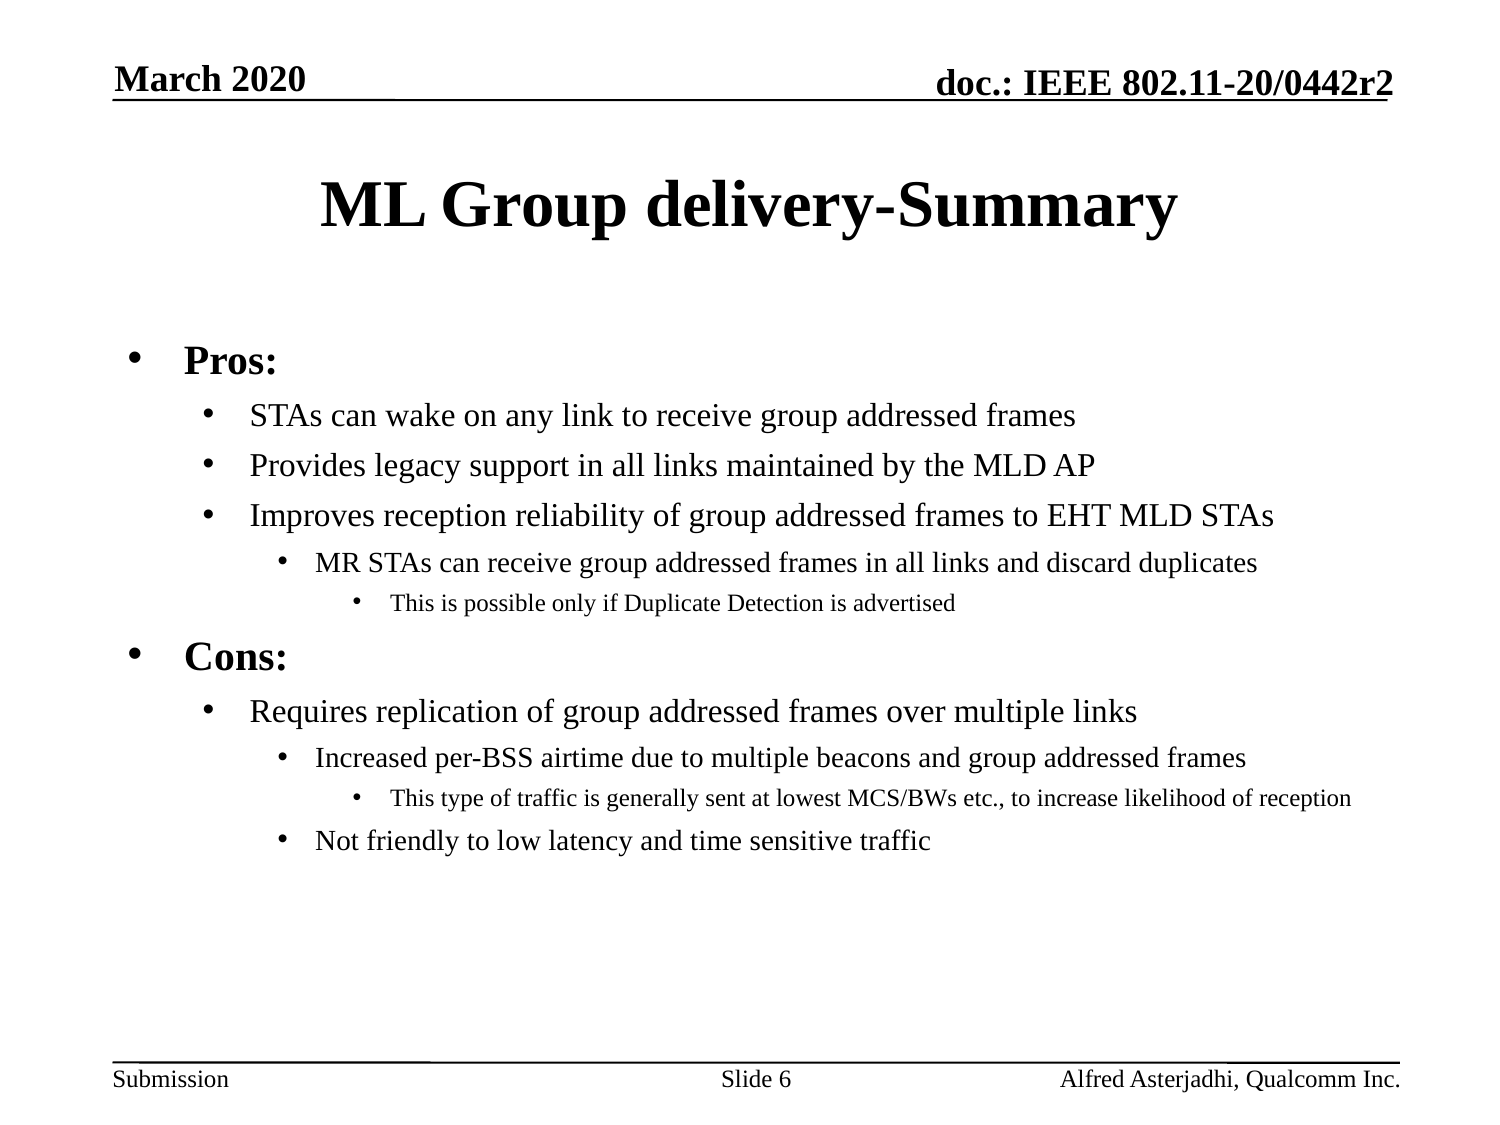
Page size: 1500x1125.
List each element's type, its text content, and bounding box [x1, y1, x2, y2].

list Pros: STAs can wake on any link to receive group addressed frames Provides legacy support in all links maintained by the MLD AP Improves reception reliability of group addressed frames to EHT MLD STAs MR STAs can receive group addressed frames in all links and discard duplicates This is possible only if Duplicate Detection is advertised Cons: Requires replication of group addressed frames over multiple links Increased per-BSS airtime due to multiple beacons and group addressed frames This type of traffic is generally sent at lowest MCS/BWs etc., to increase likelihood of reception Not friendly to low latency and time sensitive traffic [112, 324, 1388, 1038]
footer Alfred Asterjadhi, Qualcomm Inc. [878, 1061, 1402, 1093]
slide_number Slide 6 [712, 1061, 800, 1123]
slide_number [114, 54, 423, 100]
title ML Group delivery-Summary [112, 112, 1388, 288]
